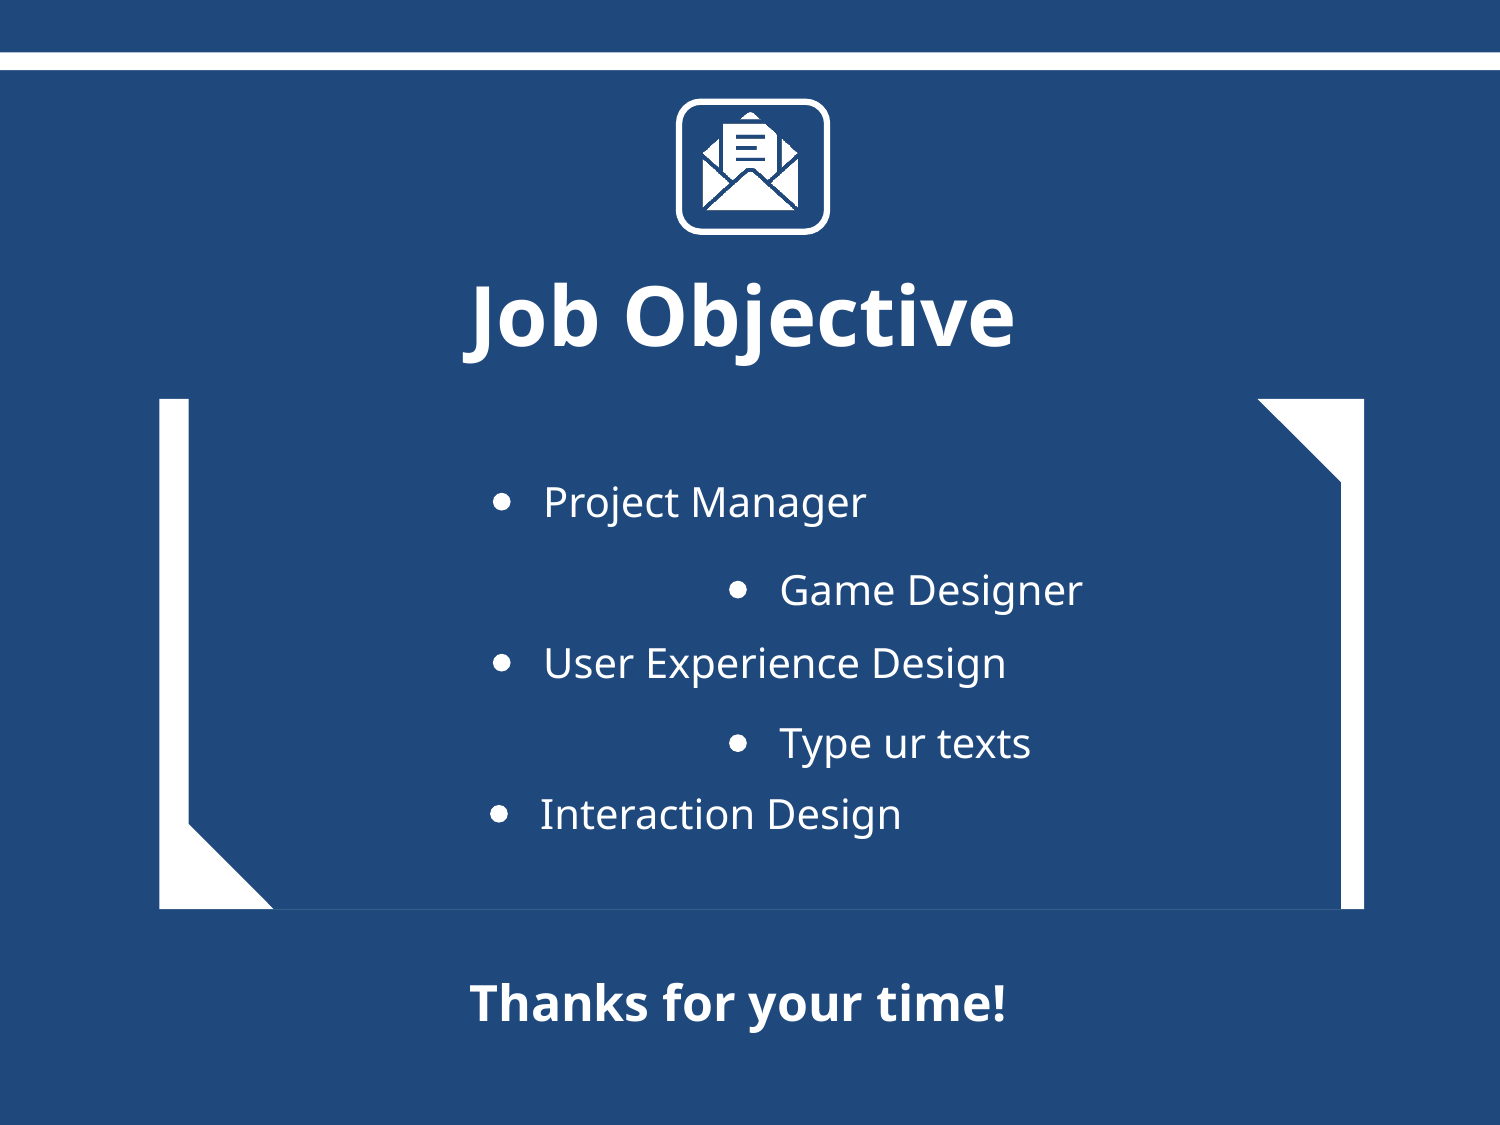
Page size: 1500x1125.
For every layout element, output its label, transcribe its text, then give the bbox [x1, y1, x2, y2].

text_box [454, 101, 1070, 372]
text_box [159, 396, 1365, 910]
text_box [489, 467, 1353, 846]
text_box [0, 50, 1500, 72]
text_box Thanks for your time! [454, 964, 1034, 1039]
